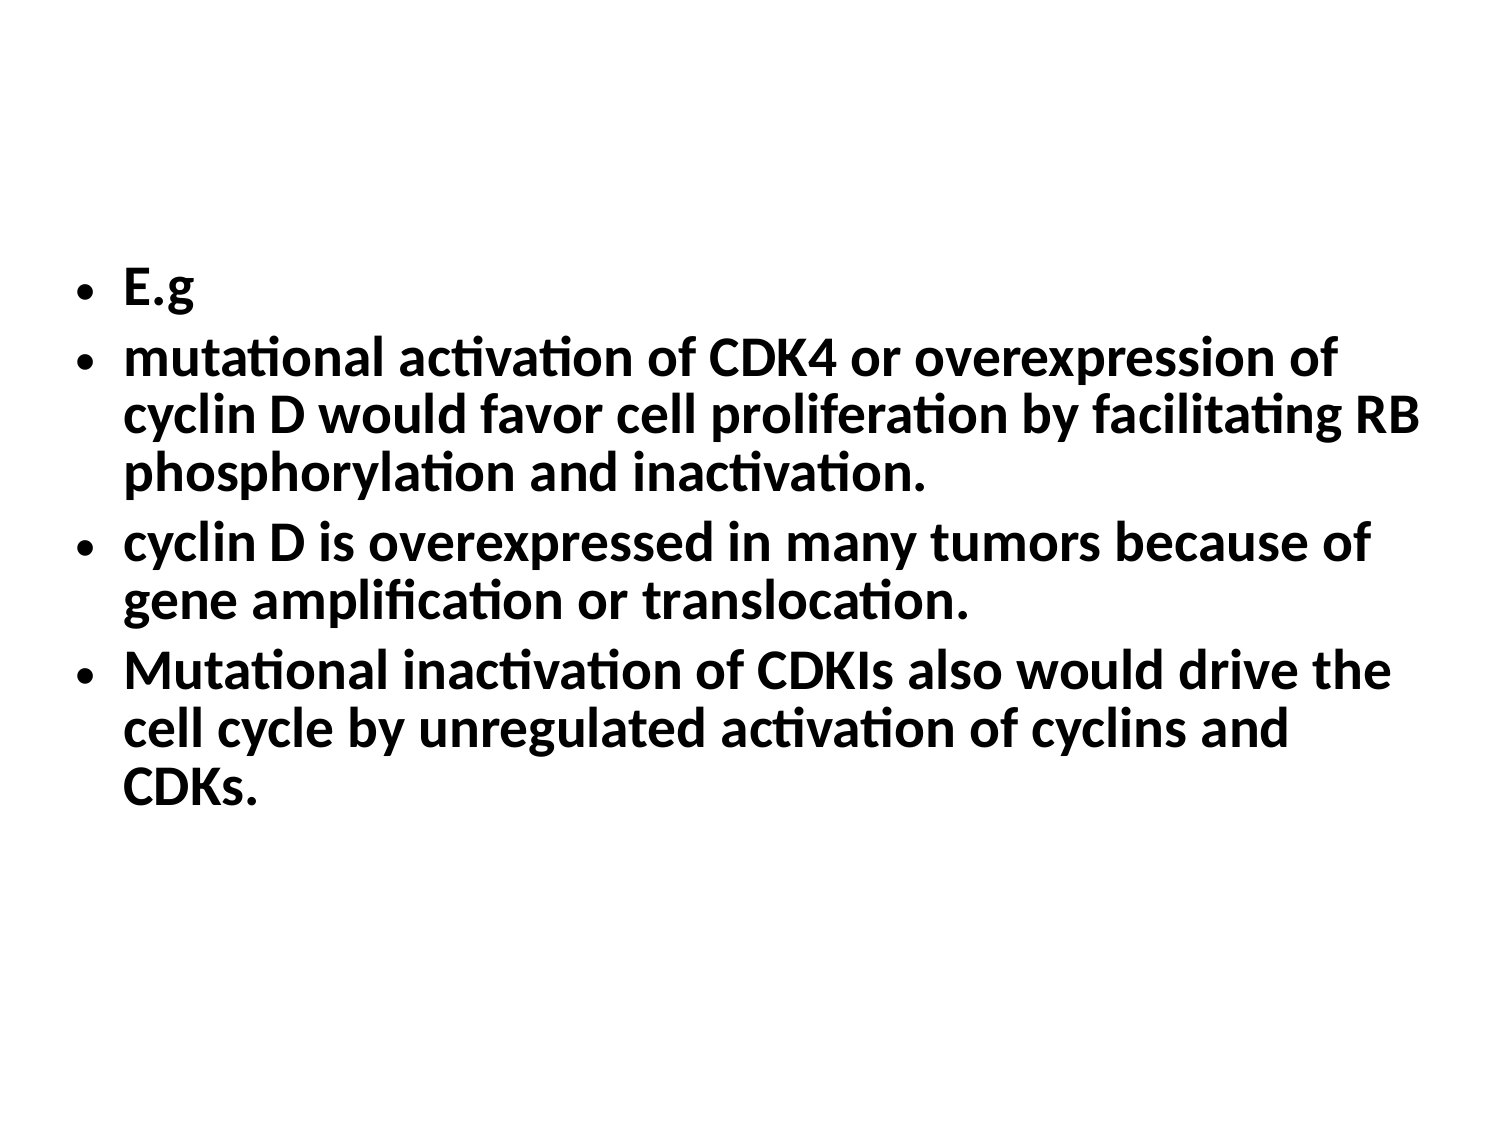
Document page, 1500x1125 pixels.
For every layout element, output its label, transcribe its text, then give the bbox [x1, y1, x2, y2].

list E.g mutational activation of CDK4 or overexpression of cyclin D would favor cell proliferation by facilitating RB phosphorylation and inactivation. cyclin D is overexpressed in many tumors because of gene amplification or translocation. Mutational inactivation of CDKIs also would drive the cell cycle by unregulated activation of cyclins and CDKs. [75, 262, 1425, 1005]
